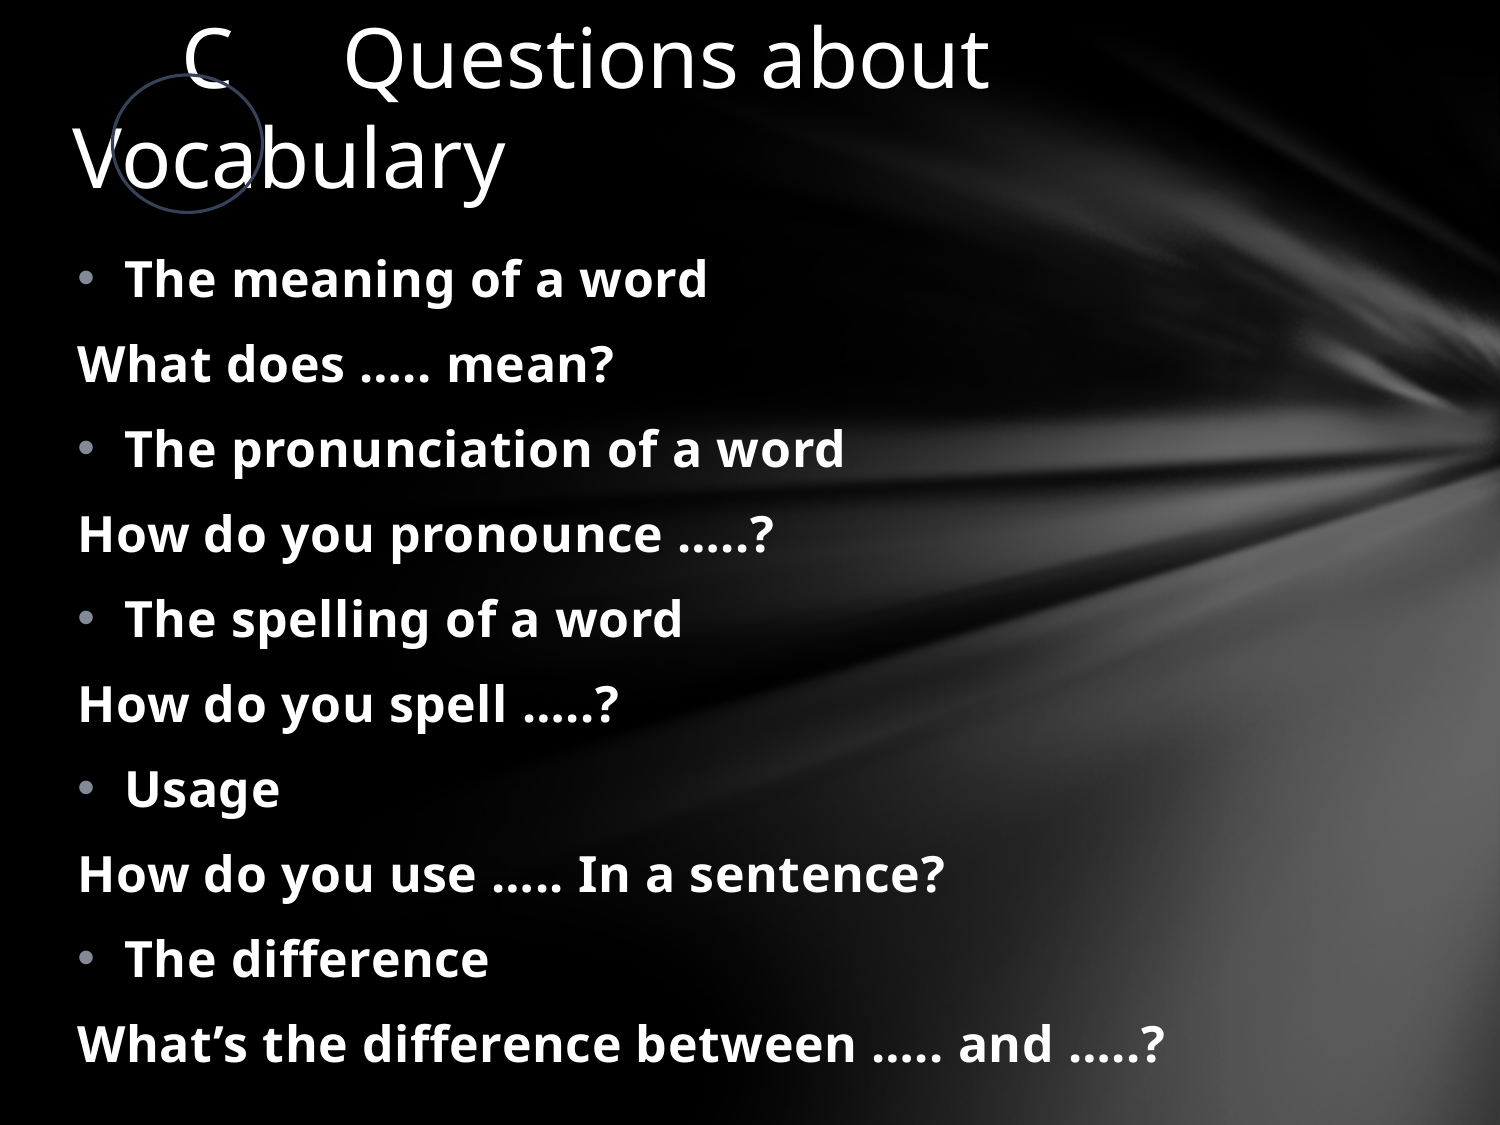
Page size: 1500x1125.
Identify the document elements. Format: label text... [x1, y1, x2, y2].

list The meaning of a word What does ….. mean? The pronunciation of a word How do you pronounce …..? The spelling of a word How do you spell …..? Usage How do you use ….. In a sentence? The difference What’s the difference between ….. and …..? [62, 239, 1318, 1088]
title C Questions about Vocabulary [57, 37, 1318, 213]
text_box [110, 73, 265, 214]
